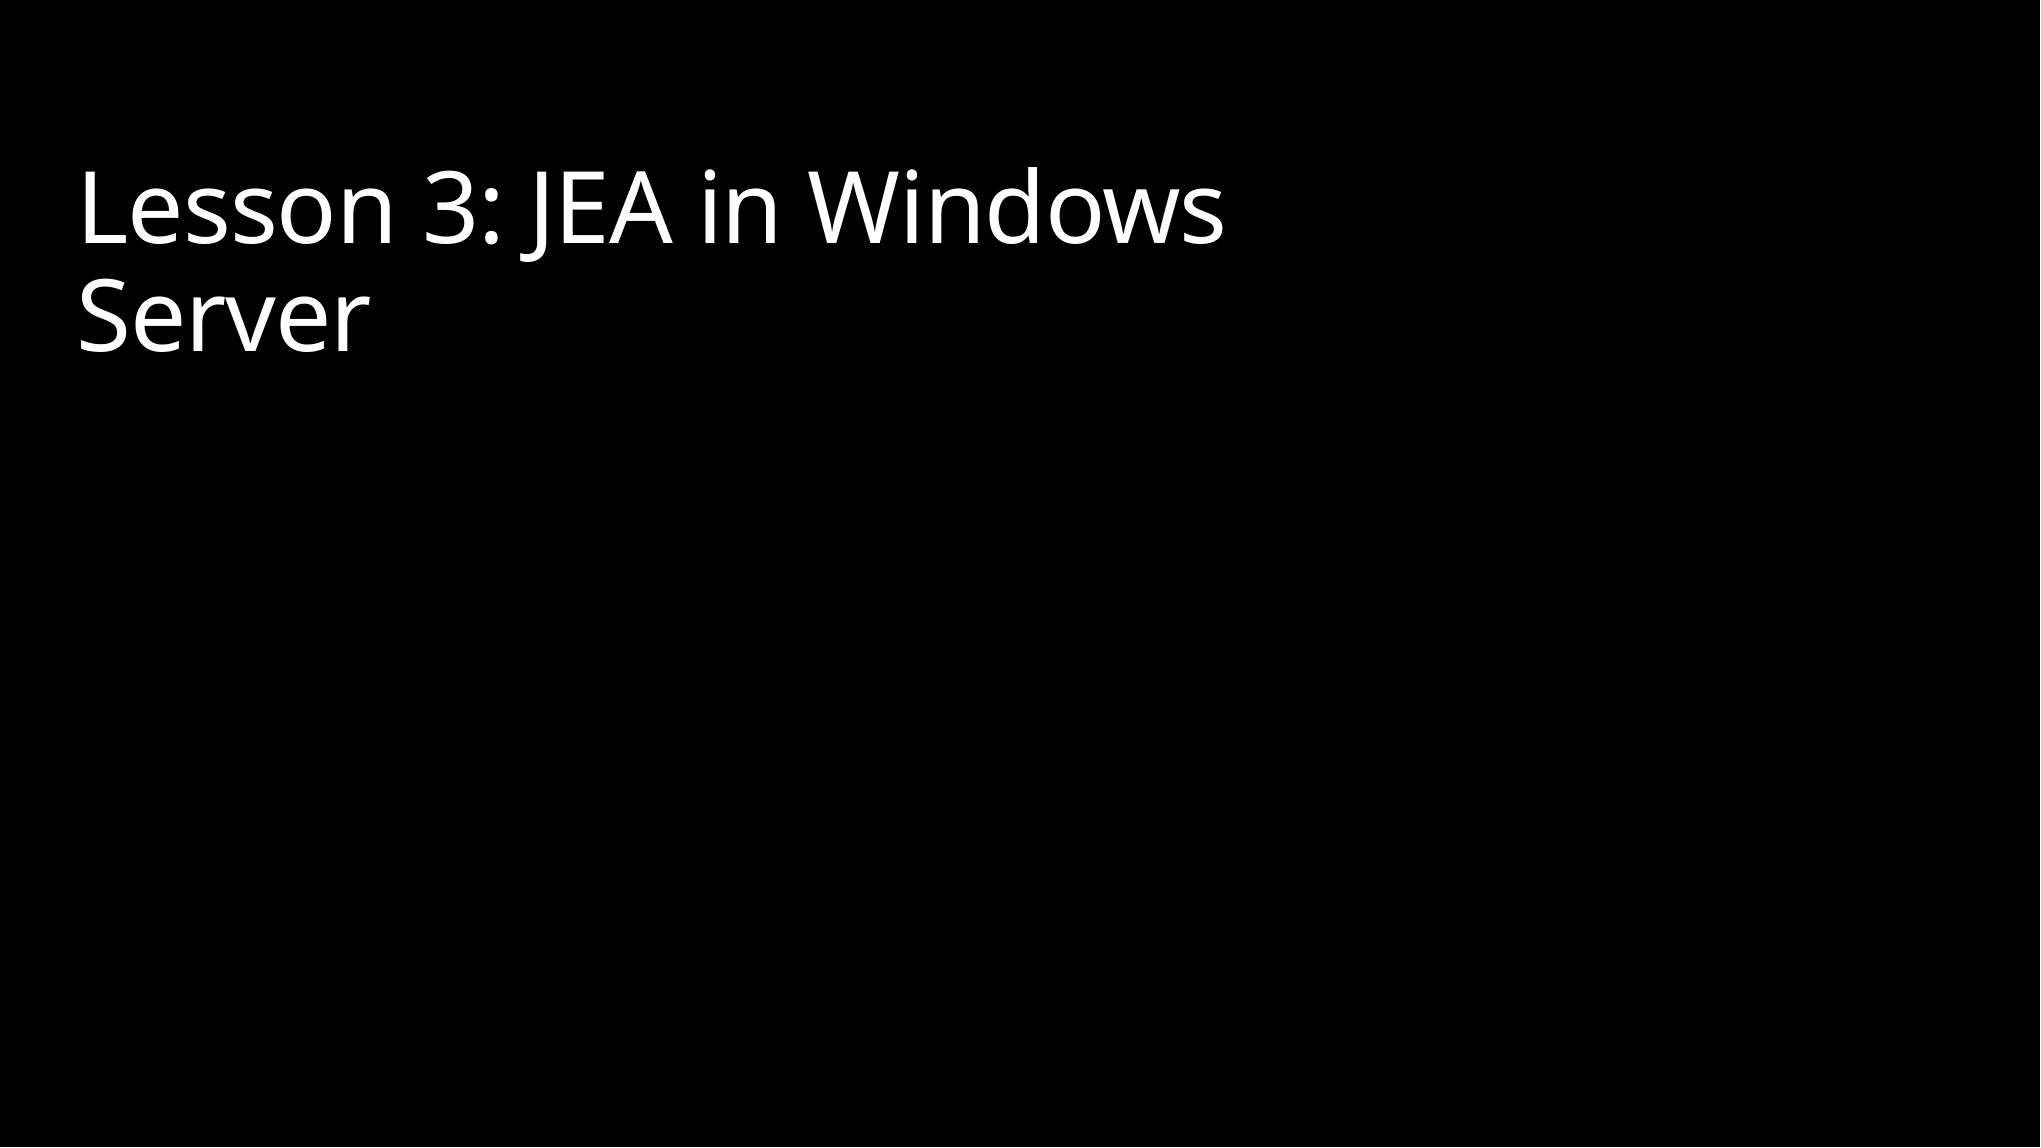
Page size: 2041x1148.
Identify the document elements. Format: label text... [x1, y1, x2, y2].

title Lesson 3: JEA in Windows Server [76, 157, 1324, 753]
